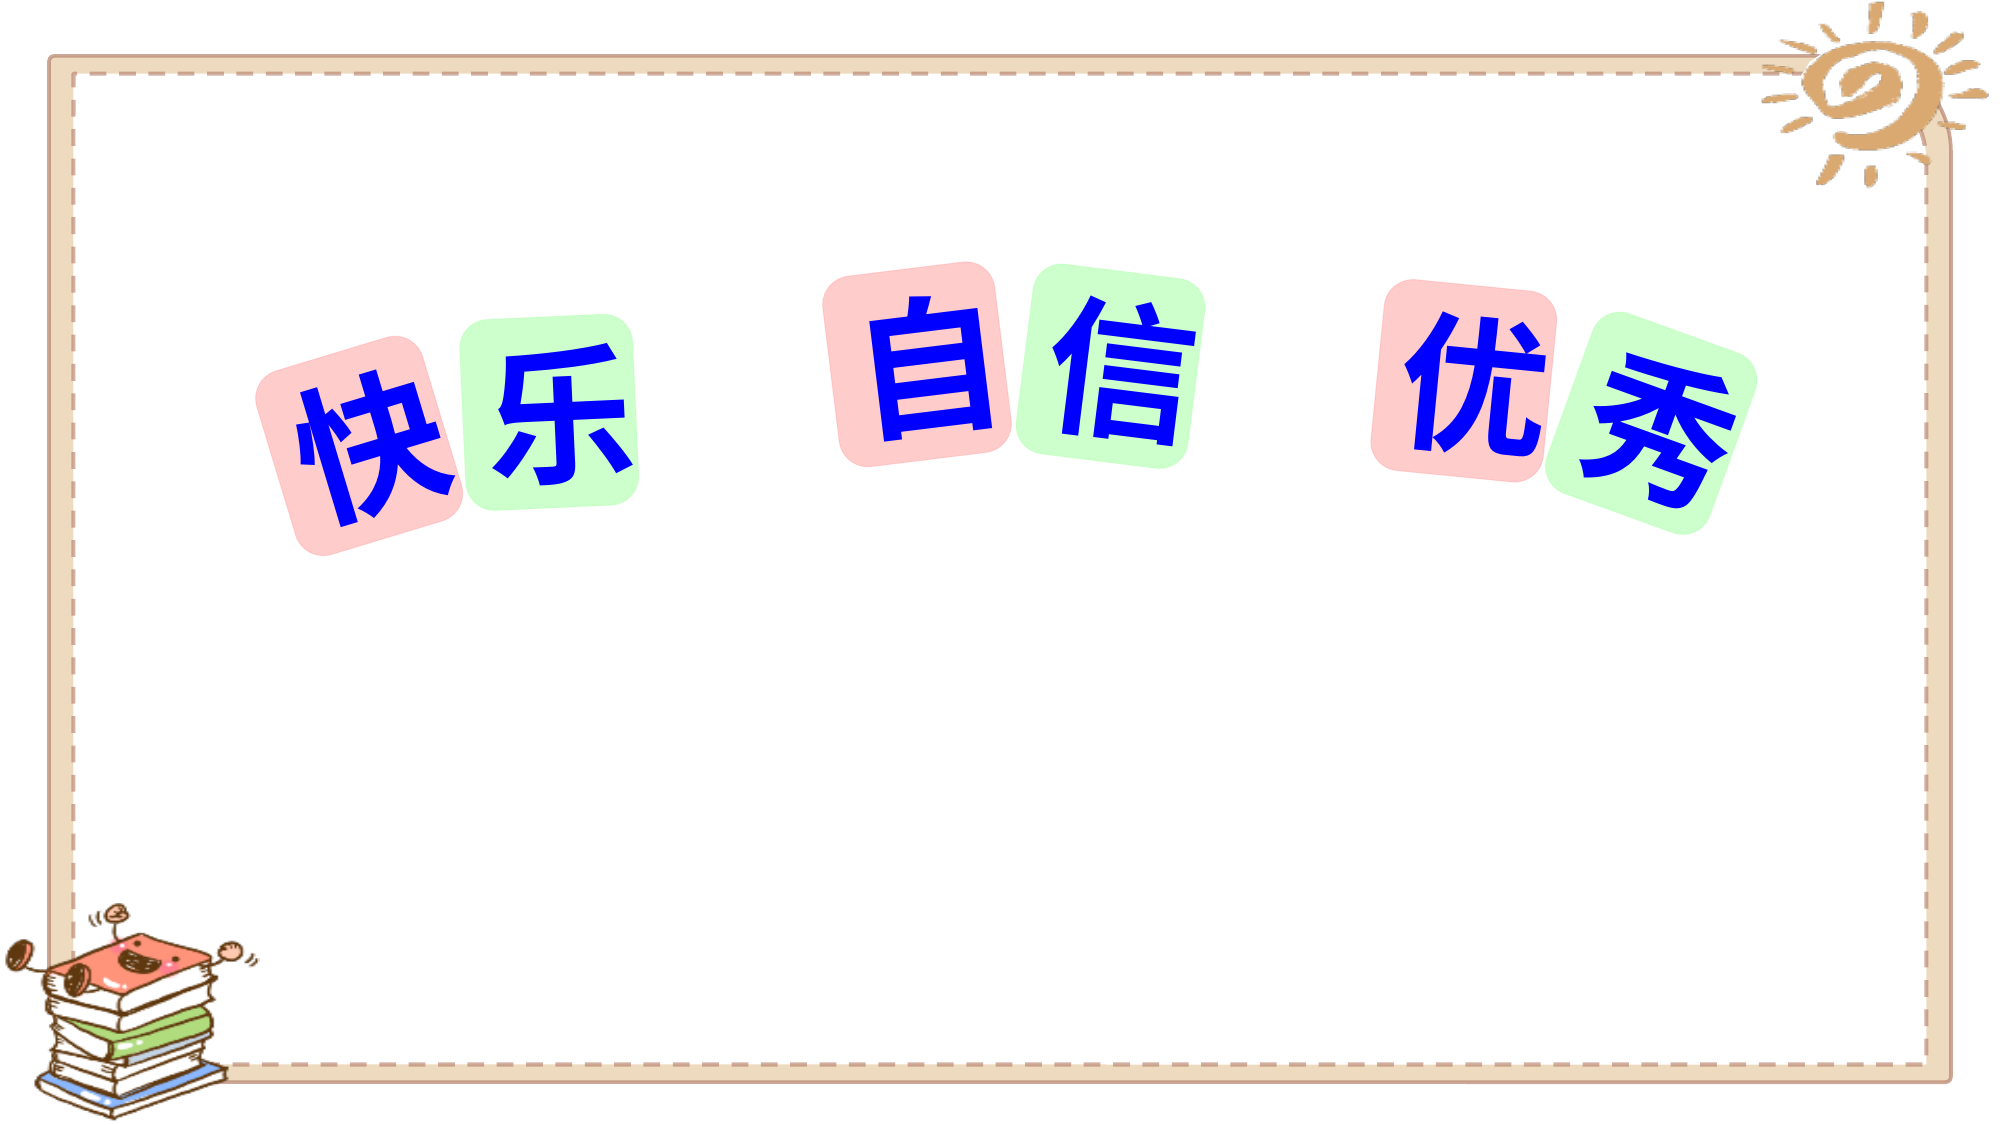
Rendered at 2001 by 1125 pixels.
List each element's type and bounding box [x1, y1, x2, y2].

text_box [1374, 306, 1741, 498]
text_box [271, 333, 638, 526]
picture [0, 902, 260, 1122]
text_box [830, 268, 1198, 462]
picture [1725, 0, 2001, 204]
